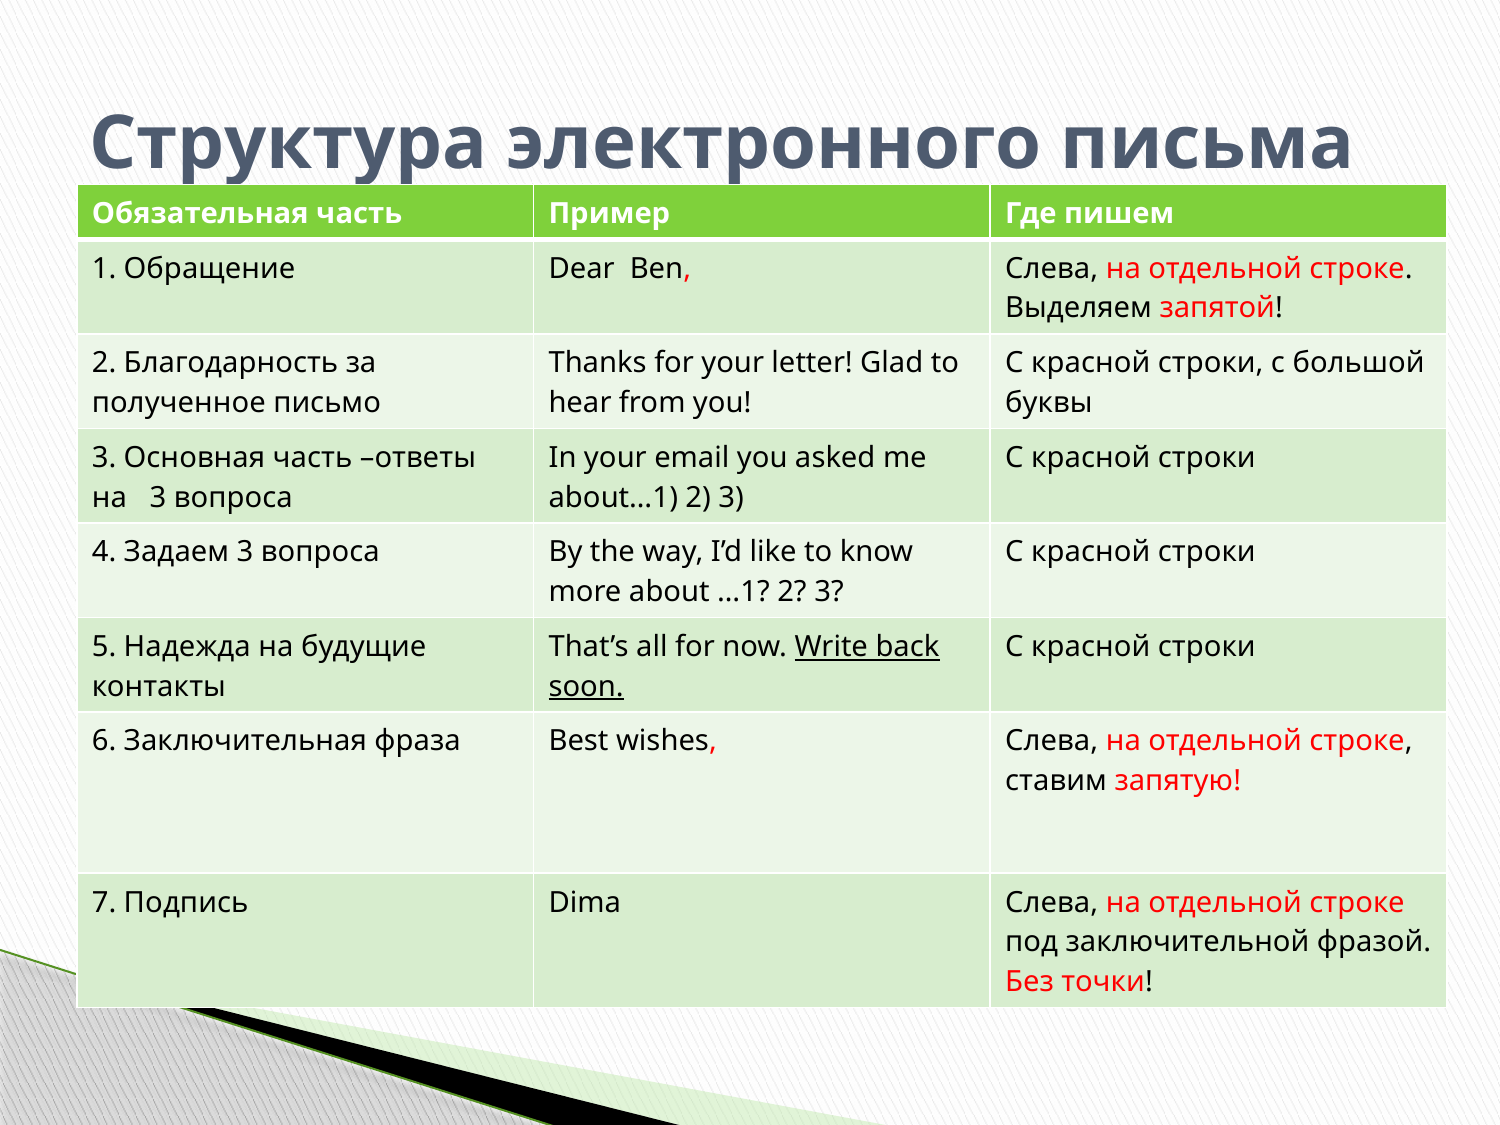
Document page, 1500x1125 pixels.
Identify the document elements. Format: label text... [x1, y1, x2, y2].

table_cell 2. Благодарность за полученное письмо [78, 335, 533, 428]
title Структура электронного письма [75, 45, 1425, 184]
table_cell Слева, на отдельной строке, ставим запятую! [991, 713, 1446, 872]
table_cell 7. Подпись [78, 874, 533, 1007]
table_cell С красной строки, с большой буквы [991, 335, 1446, 428]
table_cell Dima [534, 874, 989, 1007]
table_cell С красной строки [991, 524, 1446, 617]
table_cell 6. Заключительная фраза [78, 713, 533, 872]
table_cell By the way, I’d like to know more about …1? 2? 3? [534, 524, 989, 617]
table_cell In your email you asked me about…1) 2) 3) [534, 429, 989, 522]
table_header Где пишем [991, 185, 1446, 237]
table_cell 4. Задаем 3 вопроса [78, 524, 533, 617]
table_cell 1. Обращение [78, 242, 533, 333]
table_cell Best wishes, [534, 713, 989, 872]
table_header Пример [534, 185, 989, 237]
table_header Обязательная часть [78, 185, 533, 237]
table_cell С красной строки [991, 429, 1446, 522]
table_cell 3. Основная часть –ответы на 3 вопроса [78, 429, 533, 522]
table_cell Слева, на отдельной строке. Выделяем запятой! [991, 242, 1446, 333]
table_cell Thanks for your letter! Glad to hear from you! [534, 335, 989, 428]
table_cell С красной строки [991, 618, 1446, 711]
table_cell Слева, на отдельной строке под заключительной фразой. Без точки! [991, 874, 1446, 1007]
table_cell That’s all for now. Write back soon. [534, 618, 989, 711]
table_cell Dear Ben, [534, 242, 989, 333]
table_cell 5. Надежда на будущие контакты [78, 618, 533, 711]
